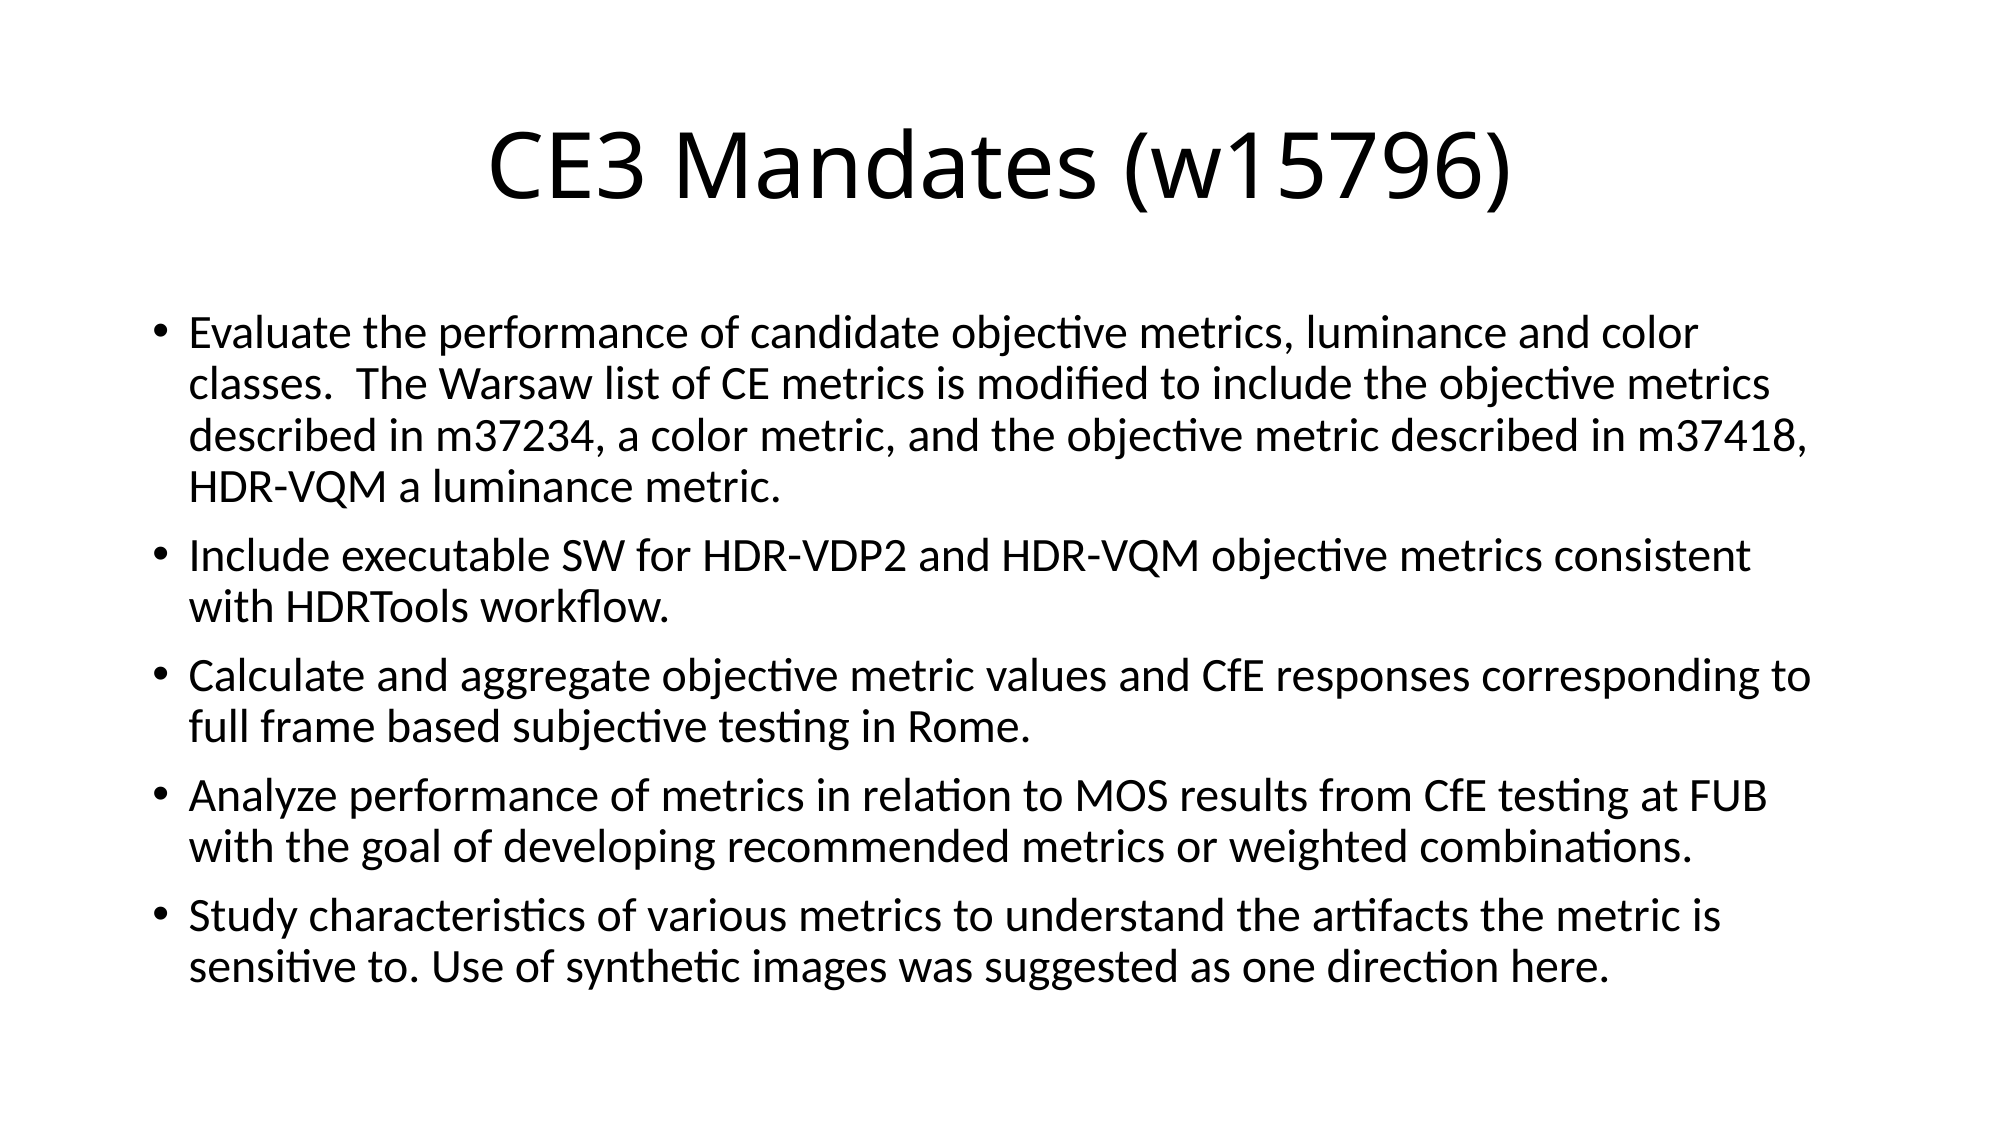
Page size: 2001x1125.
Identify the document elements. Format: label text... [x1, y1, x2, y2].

list Evaluate the performance of candidate objective metrics, luminance and color classes. The Warsaw list of CE metrics is modified to include the objective metrics described in m37234, a color metric, and the objective metric described in m37418, HDR-VQM a luminance metric. Include executable SW for HDR-VDP2 and HDR-VQM objective metrics consistent with HDRTools workflow. Calculate and aggregate objective metric values and CfE responses corresponding to full frame based subjective testing in Rome. Analyze performance of metrics in relation to MOS results from CfE testing at FUB with the goal of developing recommended metrics or weighted combinations. Study characteristics of various metrics to understand the artifacts the metric is sensitive to. Use of synthetic images was suggested as one direction here. [137, 299, 1863, 1014]
title CE3 Mandates (w15796) [137, 59, 1863, 278]
